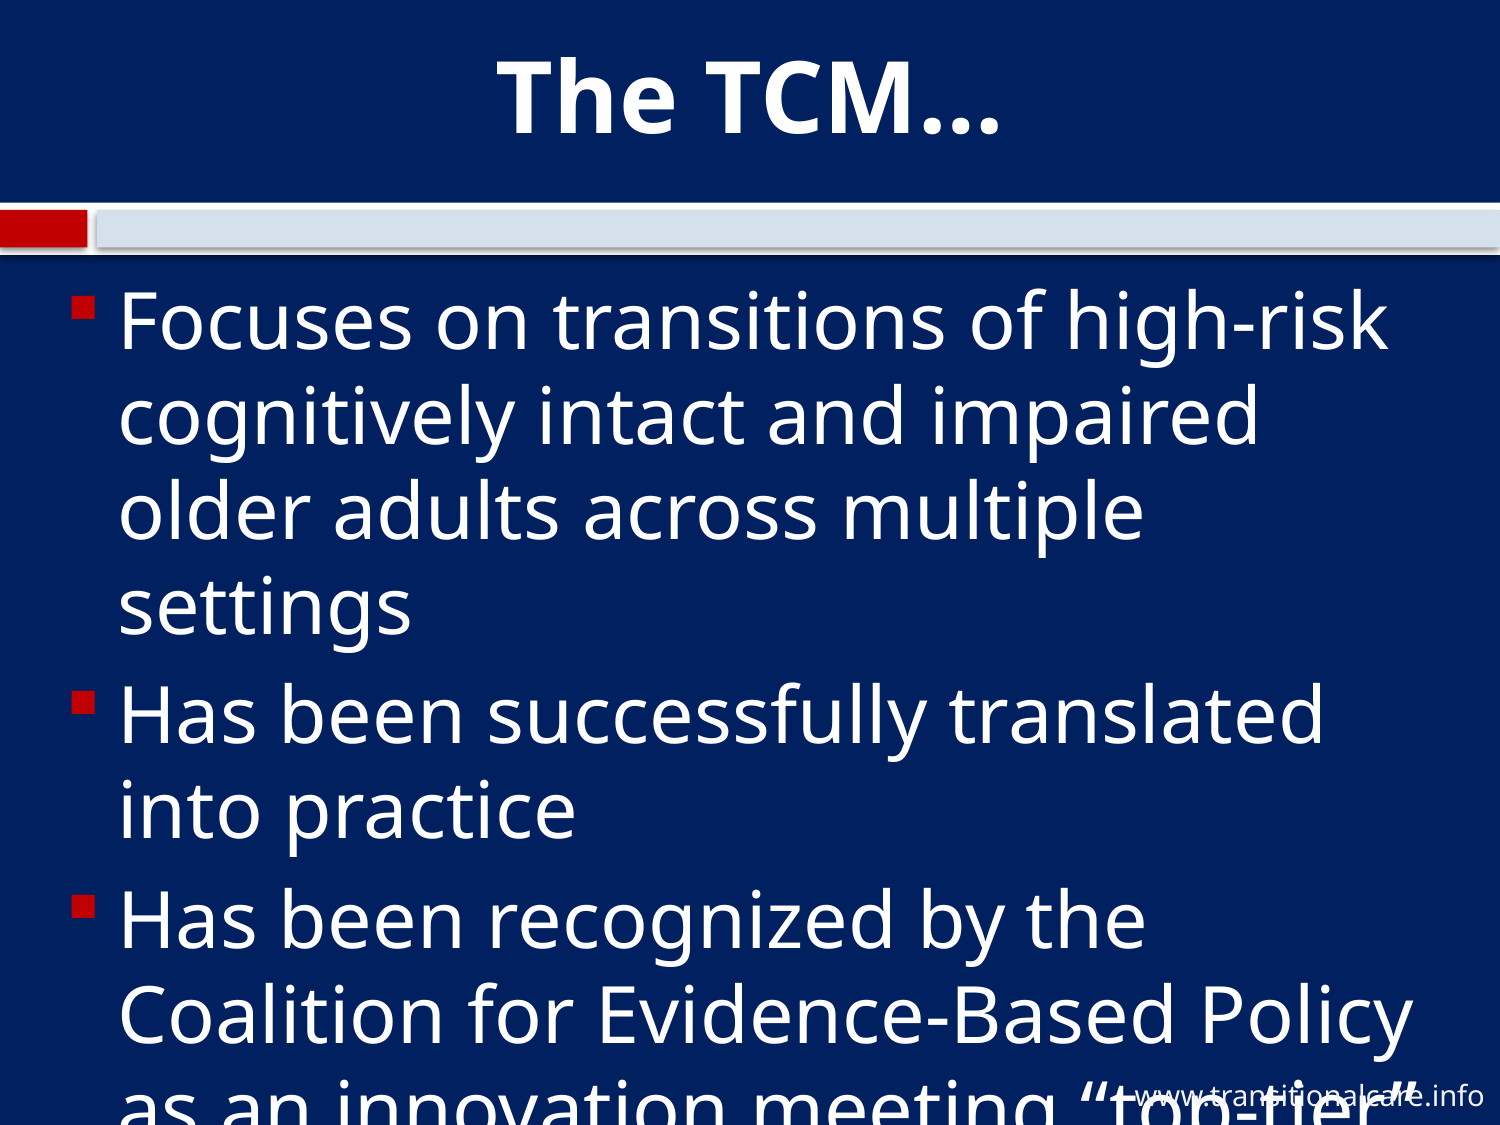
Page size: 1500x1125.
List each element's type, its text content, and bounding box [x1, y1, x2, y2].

title The TCM… [0, 0, 1500, 188]
list Focuses on transitions of high-risk cognitively intact and impaired older adults across multiple settings Has been successfully translated into practice Has been recognized by the Coalition for Evidence-Based Policy as an innovation meeting “top-tier” evidence standards [49, 262, 1463, 1063]
footer www.transitionalcare.info [610, 1065, 1500, 1125]
